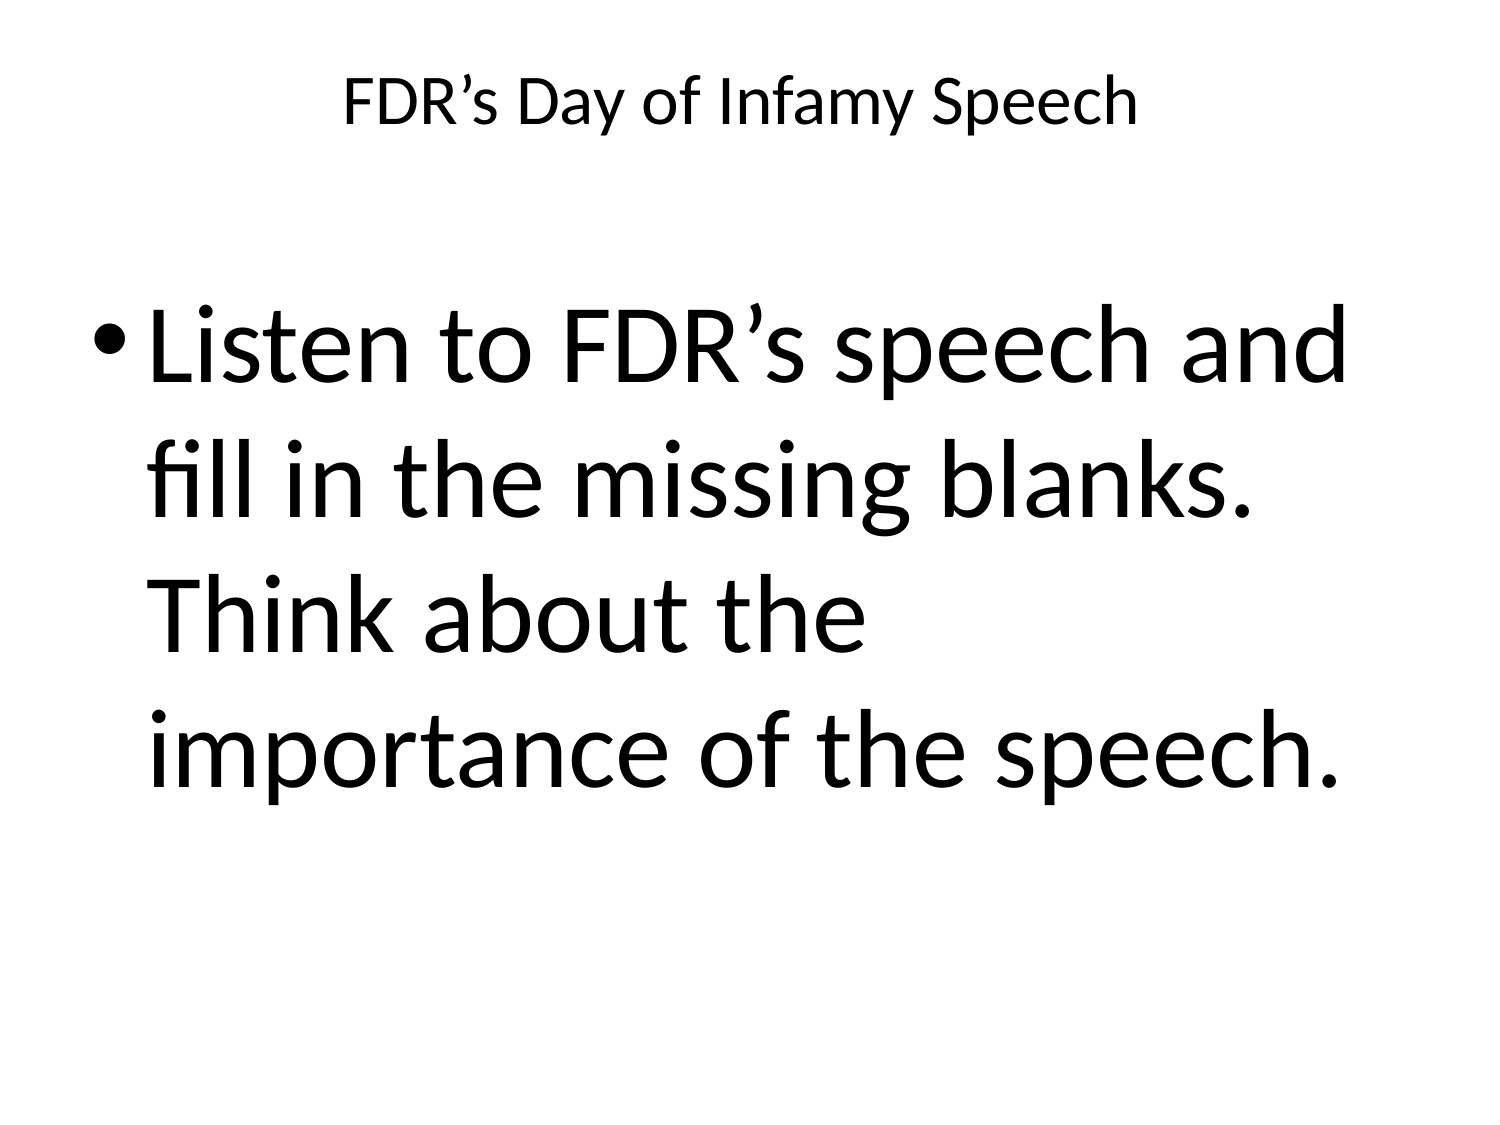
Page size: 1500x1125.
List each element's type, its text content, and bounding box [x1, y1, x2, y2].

list Listen to FDR’s speech and fill in the missing blanks. Think about the importance of the speech. [75, 262, 1425, 1005]
title FDR’s Day of Infamy Speech [75, 45, 1425, 233]
